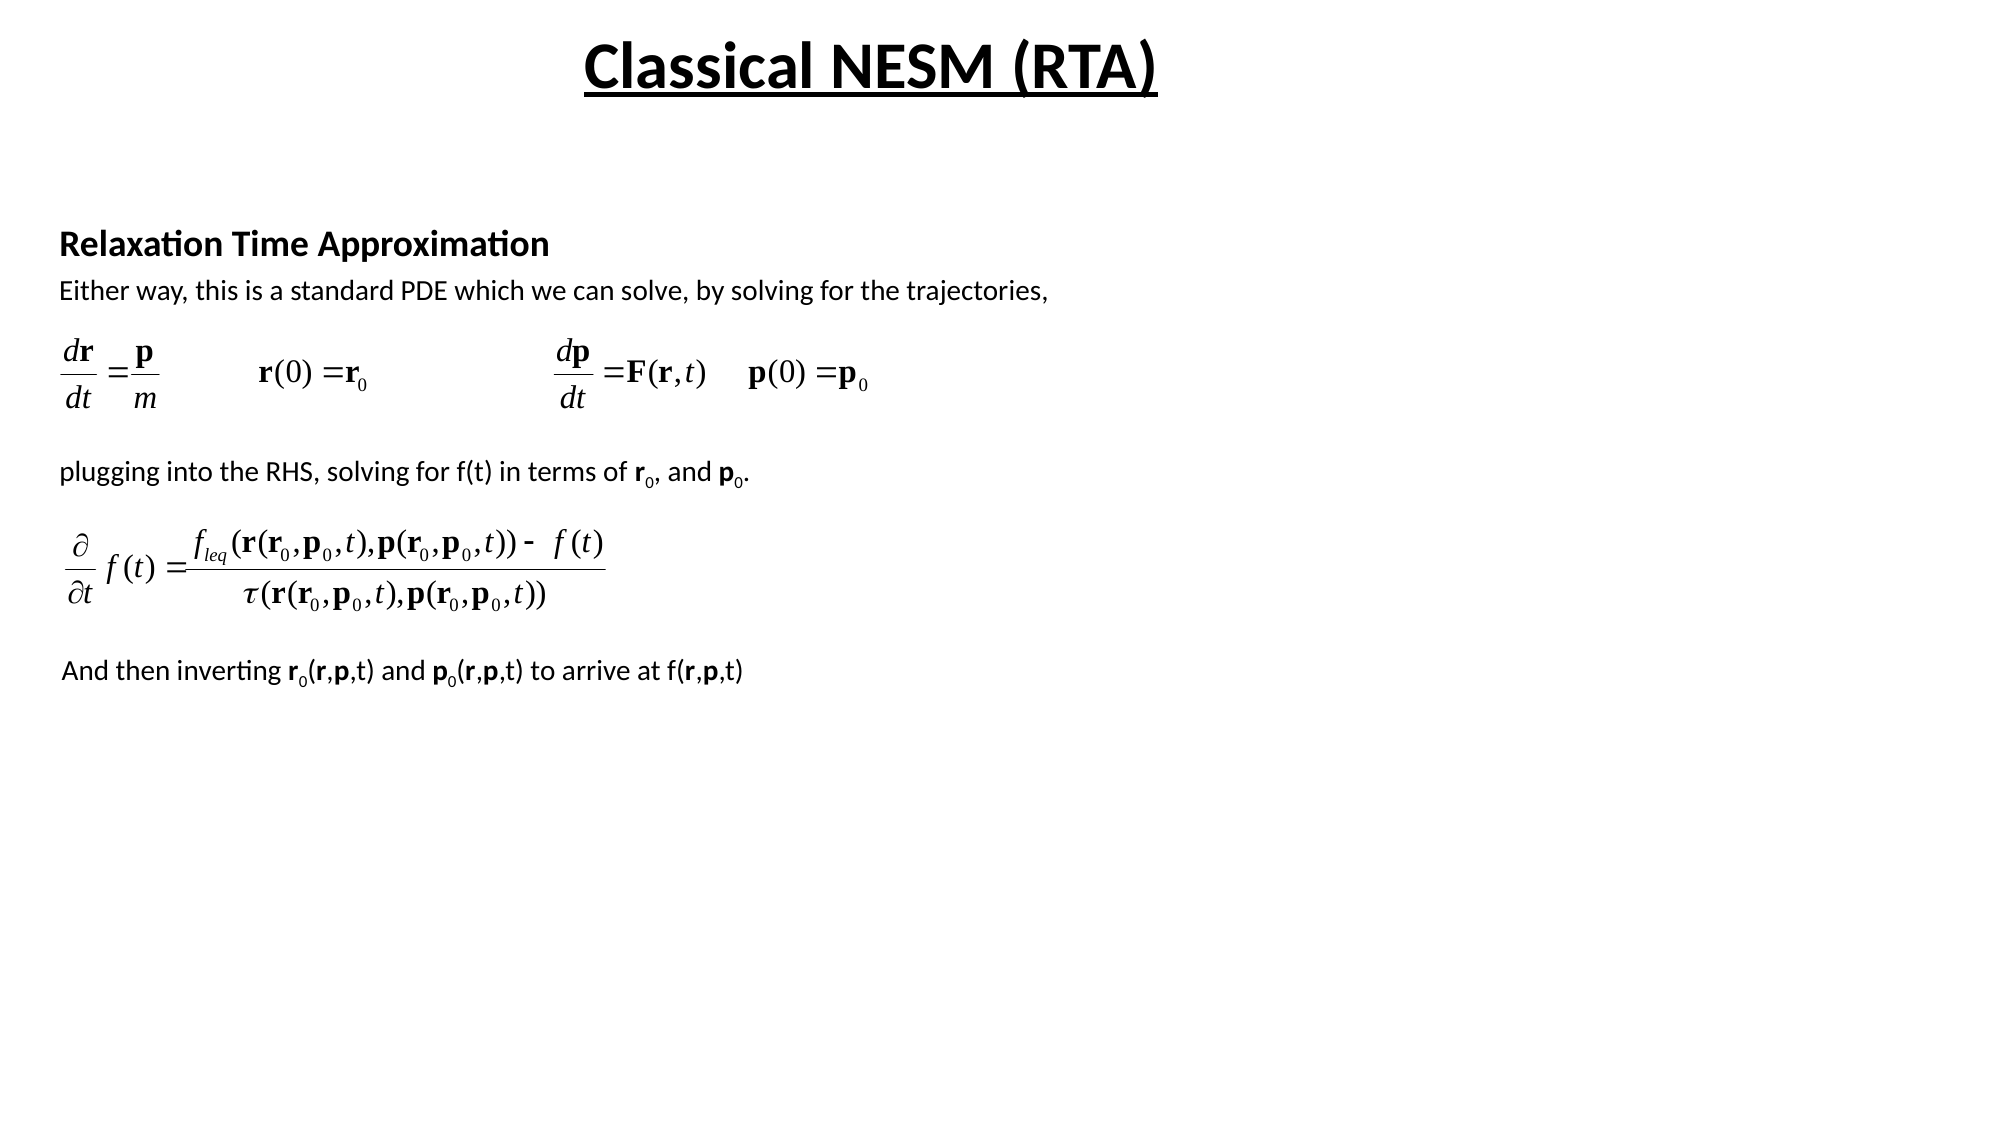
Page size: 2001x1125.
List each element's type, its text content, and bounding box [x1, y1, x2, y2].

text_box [55, 330, 874, 416]
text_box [60, 520, 612, 619]
text_box Either way, this is a standard PDE which we can solve, by solving for the trajectories, [44, 263, 1127, 314]
text_box plugging into the RHS, solving for f(t) in terms of r0, and p0. [44, 444, 785, 500]
text_box Relaxation Time Approximation [44, 211, 654, 272]
text_box Classical NESM (RTA) [569, 14, 1227, 109]
text_box And then inverting r0(r,p,t) and p0(r,p,t) to arrive at f(r,p,t) [46, 643, 881, 699]
